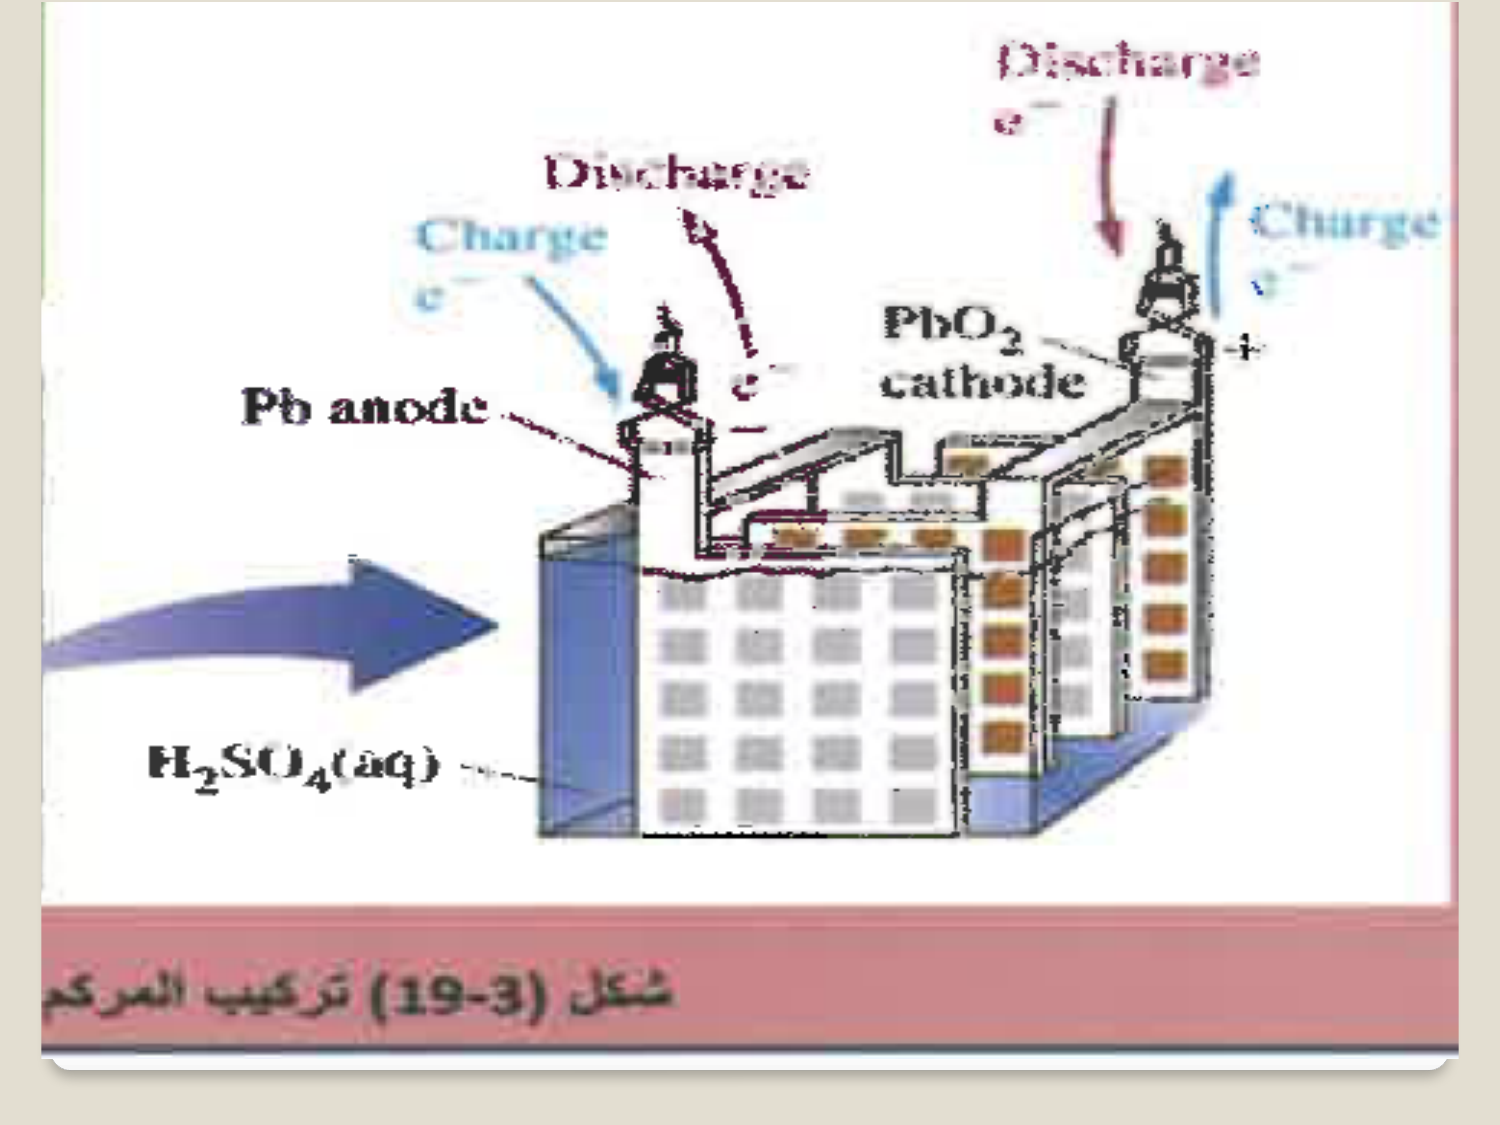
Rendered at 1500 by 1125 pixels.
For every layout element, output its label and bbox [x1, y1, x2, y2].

picture [41, 1, 1459, 1059]
